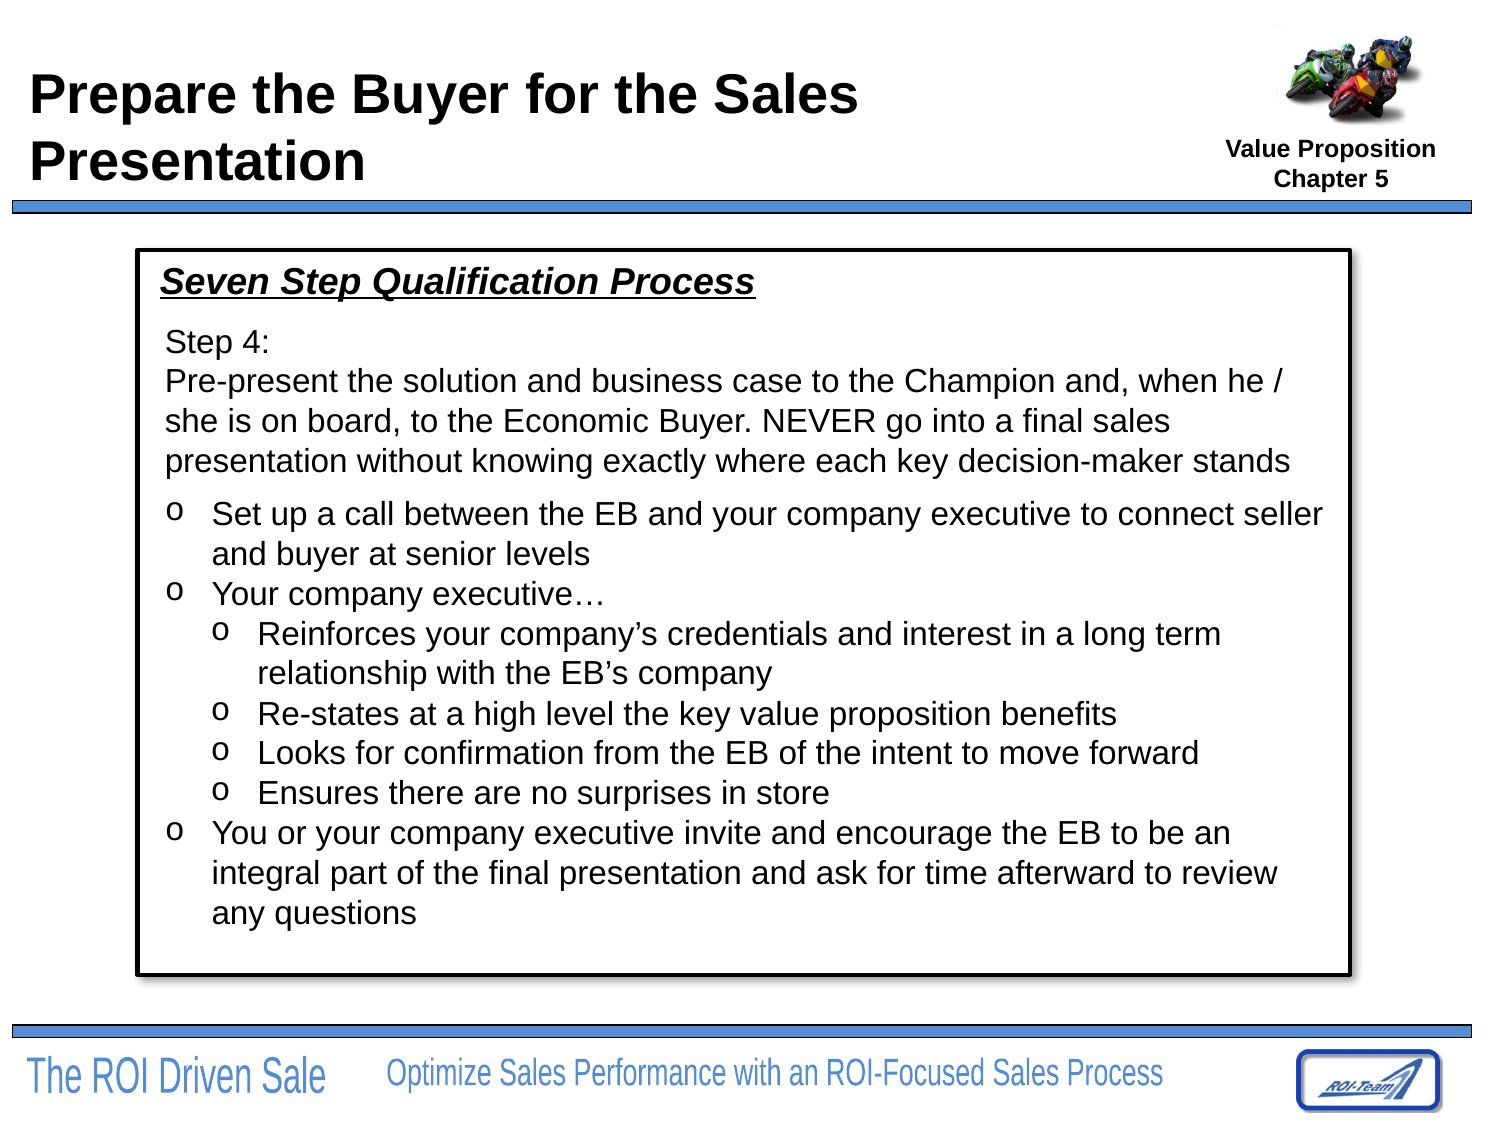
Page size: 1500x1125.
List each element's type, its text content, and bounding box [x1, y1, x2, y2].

text_box Value Proposition Chapter 5 [1200, 124, 1463, 200]
picture [1296, 1049, 1443, 1113]
title Prepare the Buyer for the Sales Presentation [14, 50, 1163, 200]
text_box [137, 249, 1351, 976]
picture [1275, 24, 1430, 99]
picture [1275, 100, 1430, 124]
